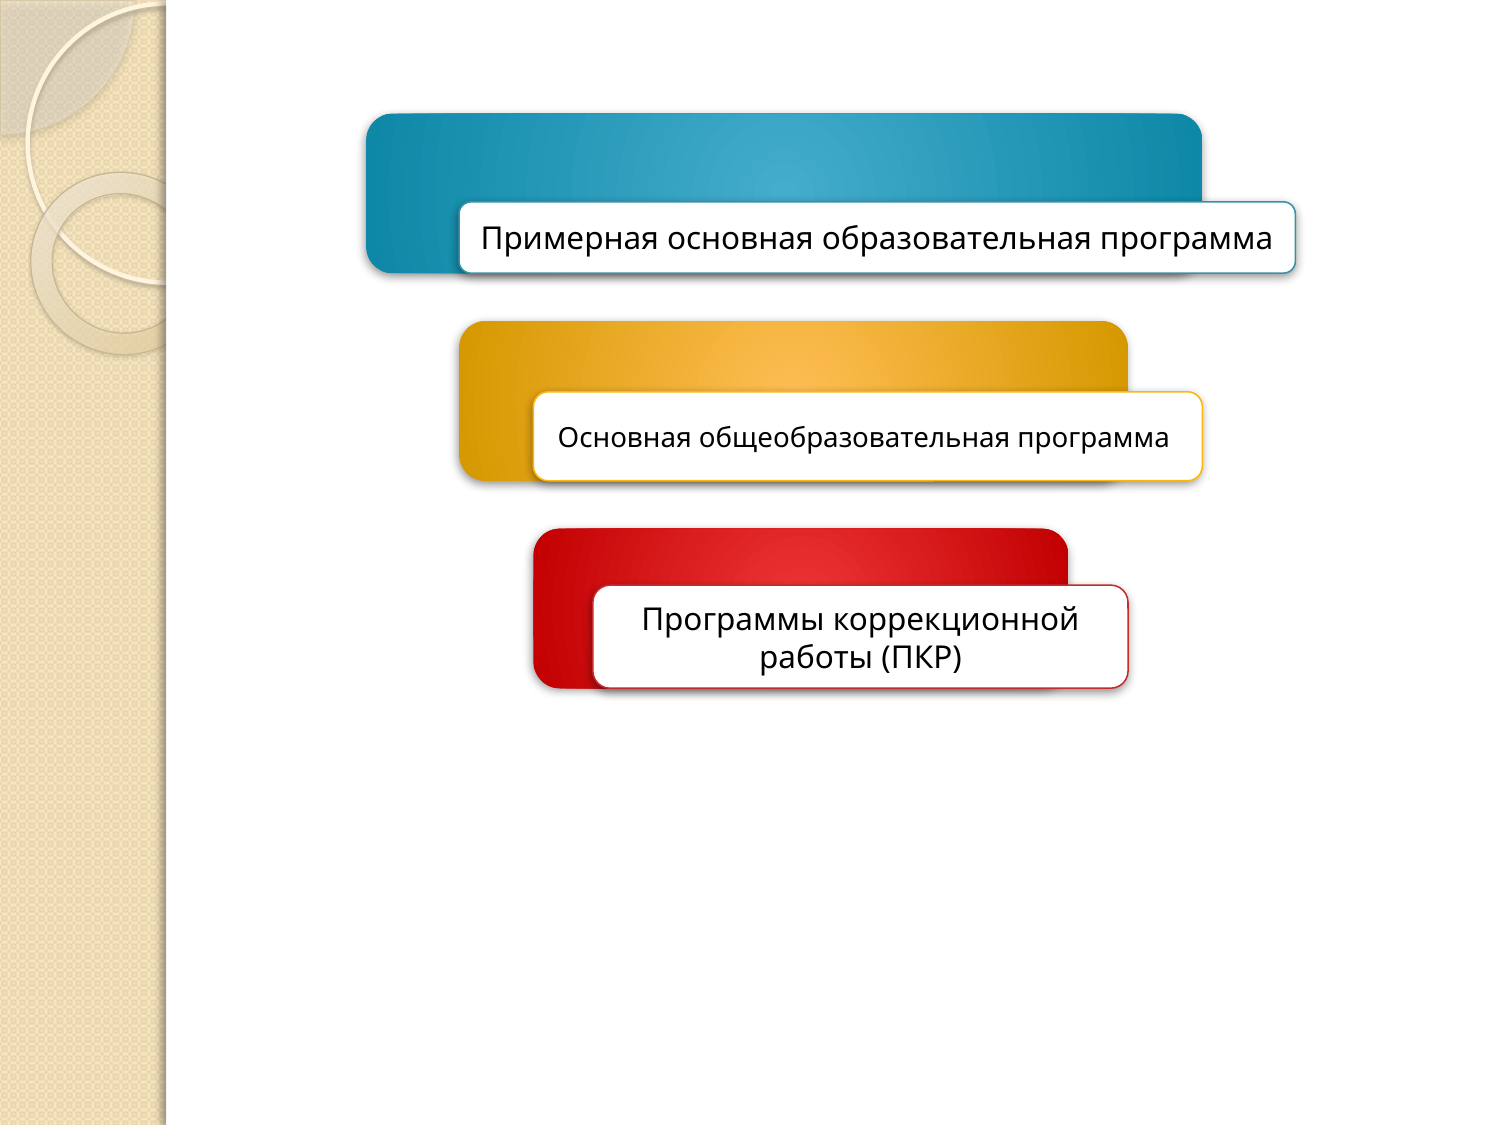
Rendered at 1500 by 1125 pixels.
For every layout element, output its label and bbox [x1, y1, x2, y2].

text_box [249, 113, 1412, 897]
